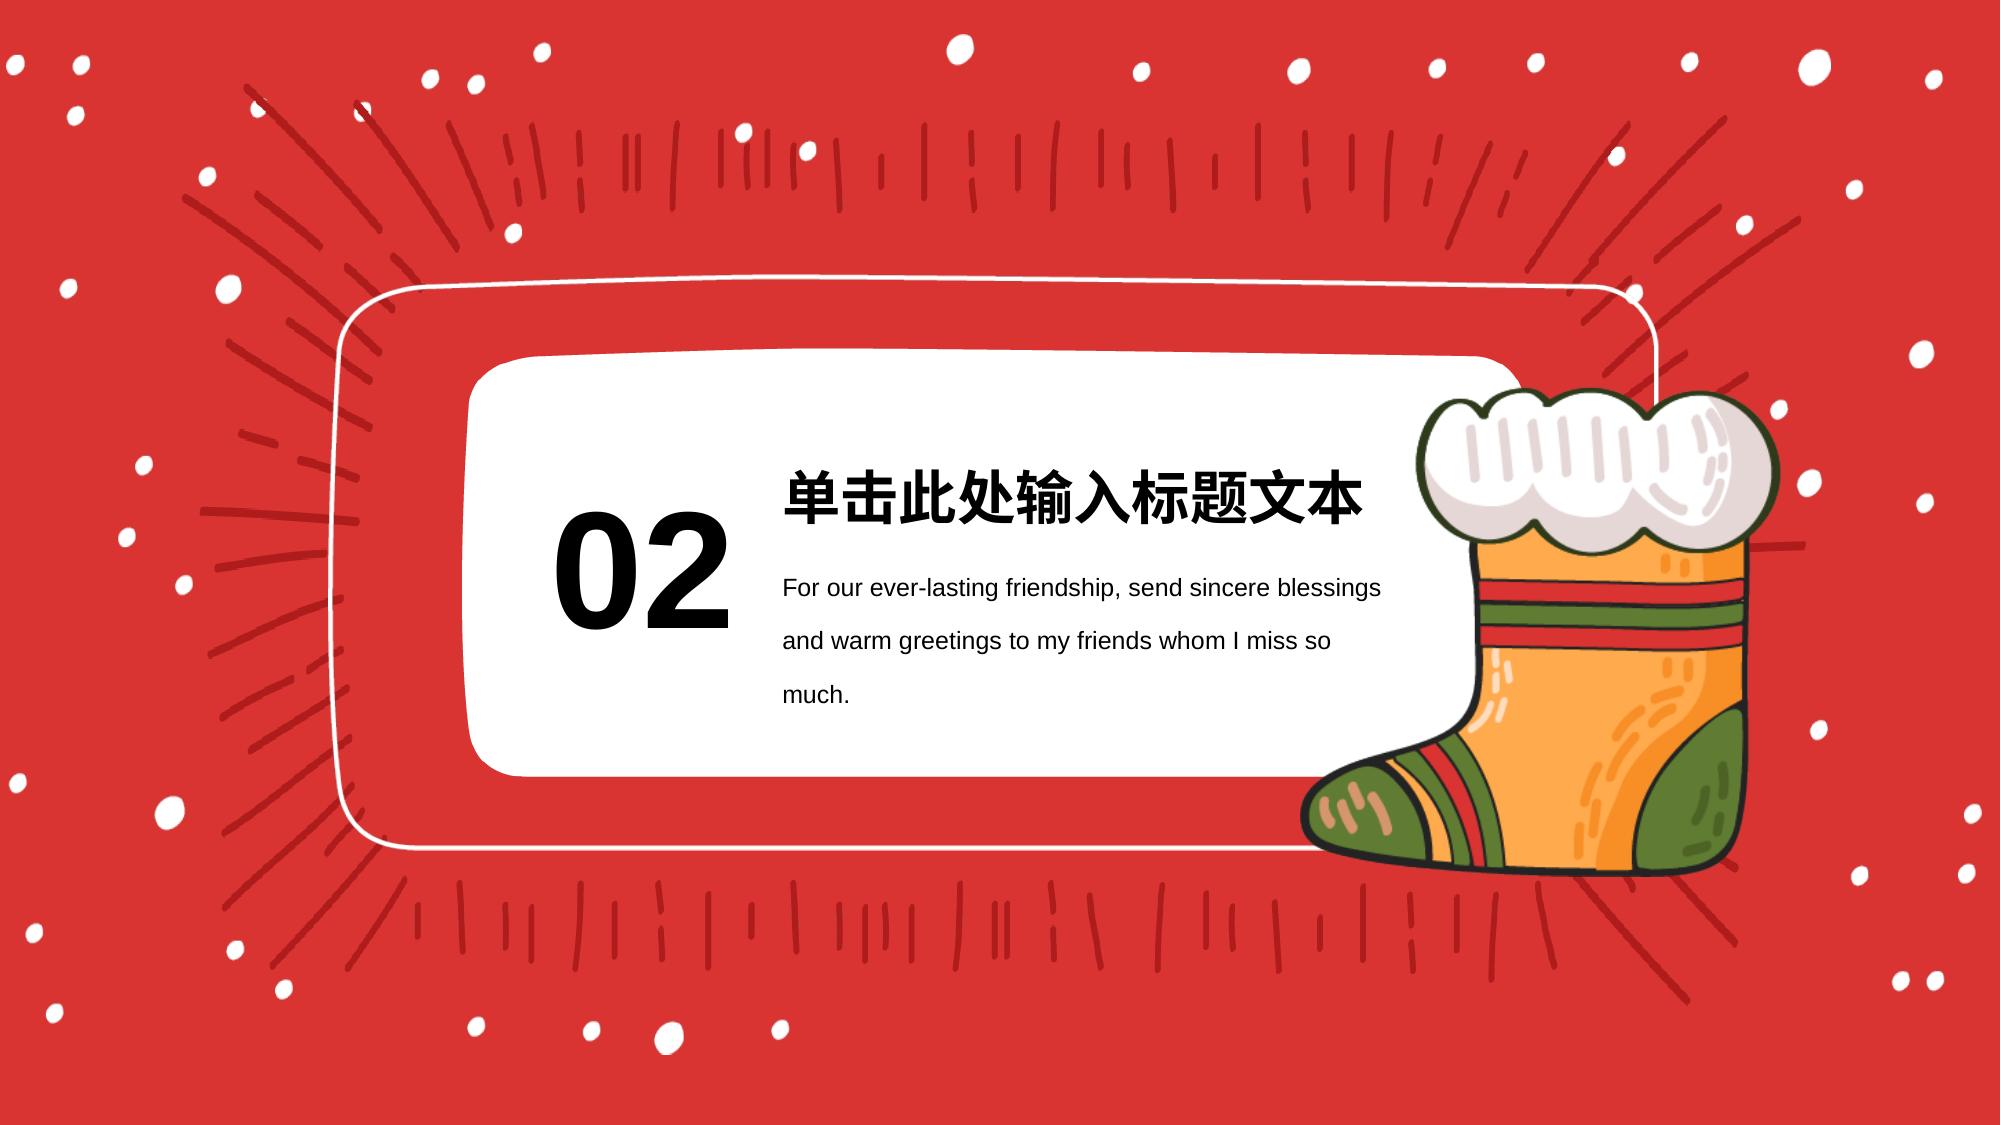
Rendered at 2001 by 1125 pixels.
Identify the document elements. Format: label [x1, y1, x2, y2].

picture [6, 34, 1982, 1055]
